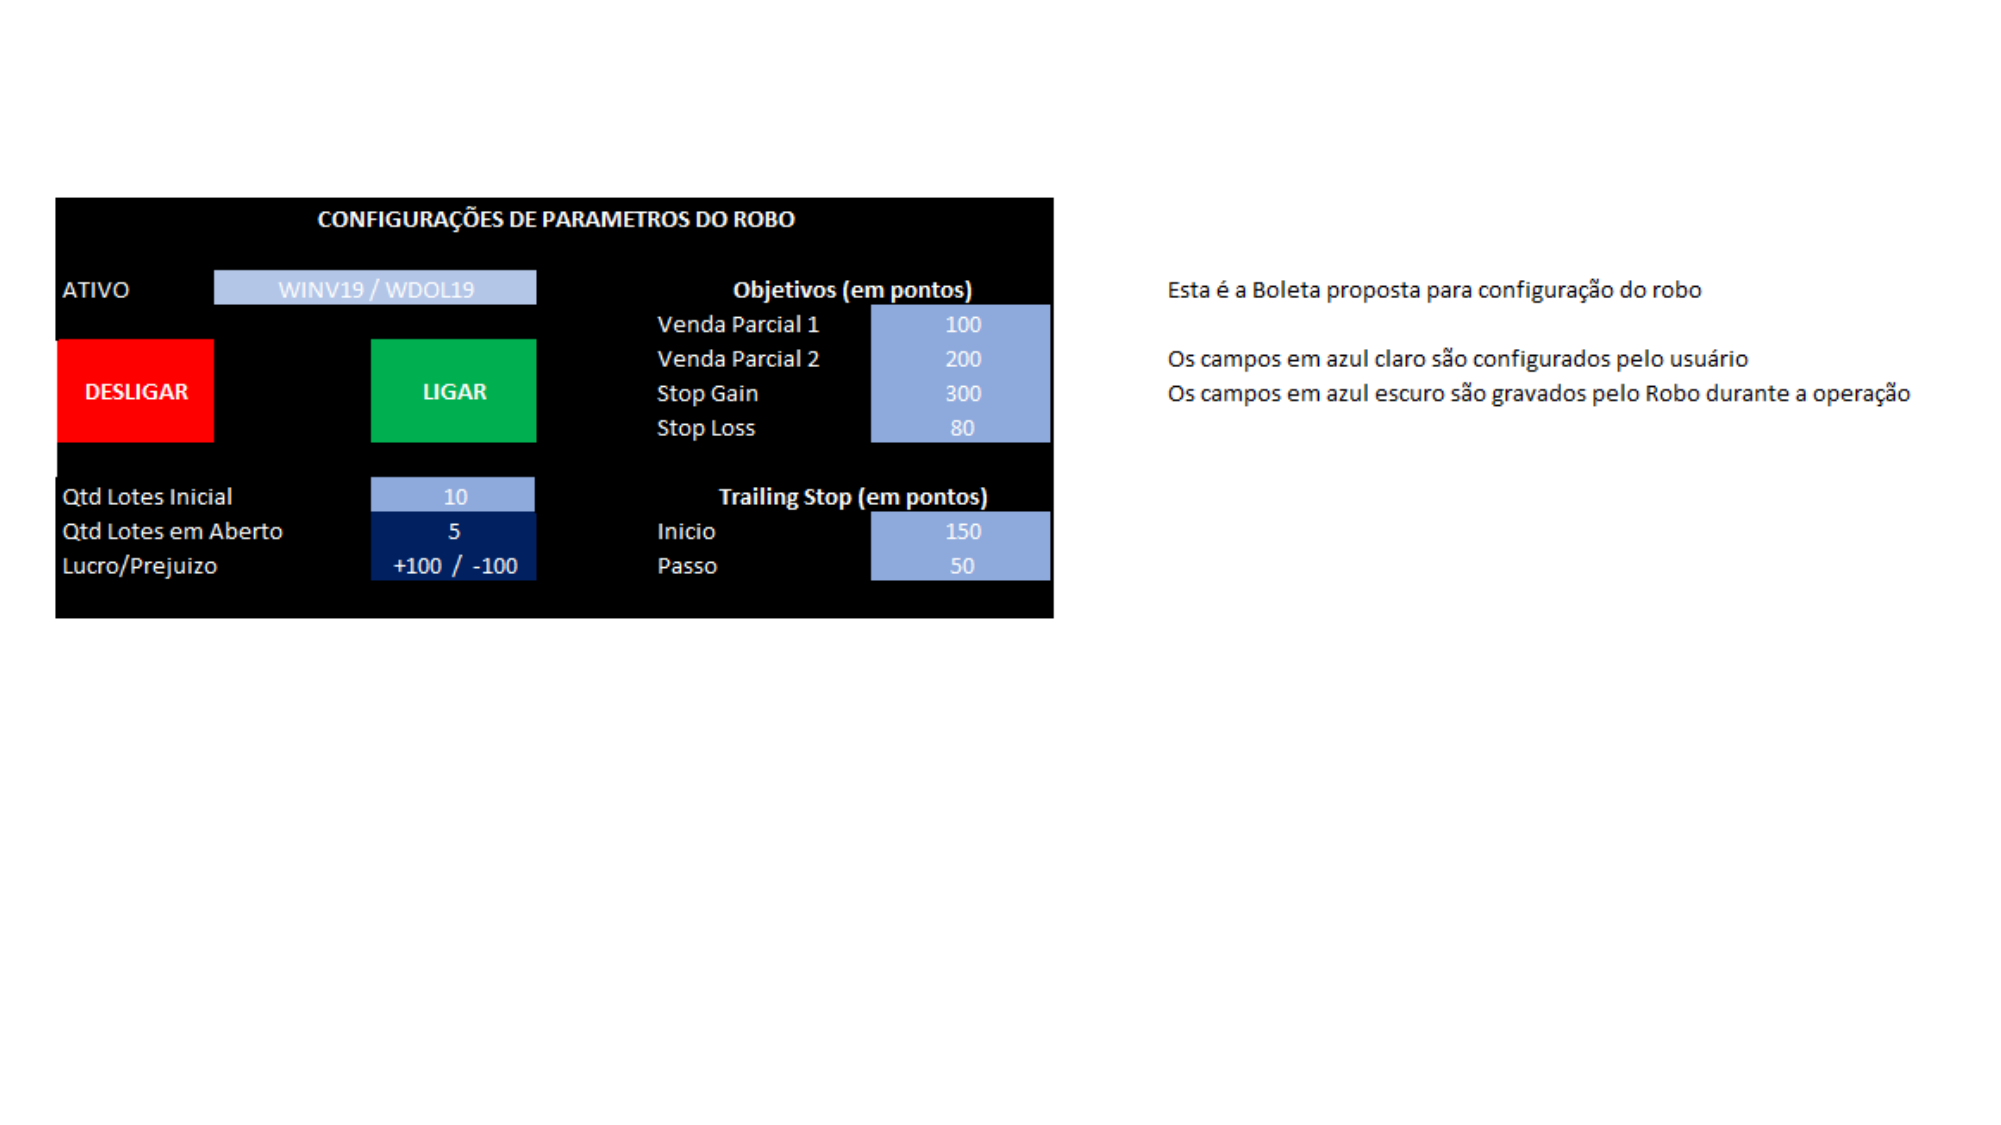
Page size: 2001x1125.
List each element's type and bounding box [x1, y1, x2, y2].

picture [39, 169, 1961, 631]
